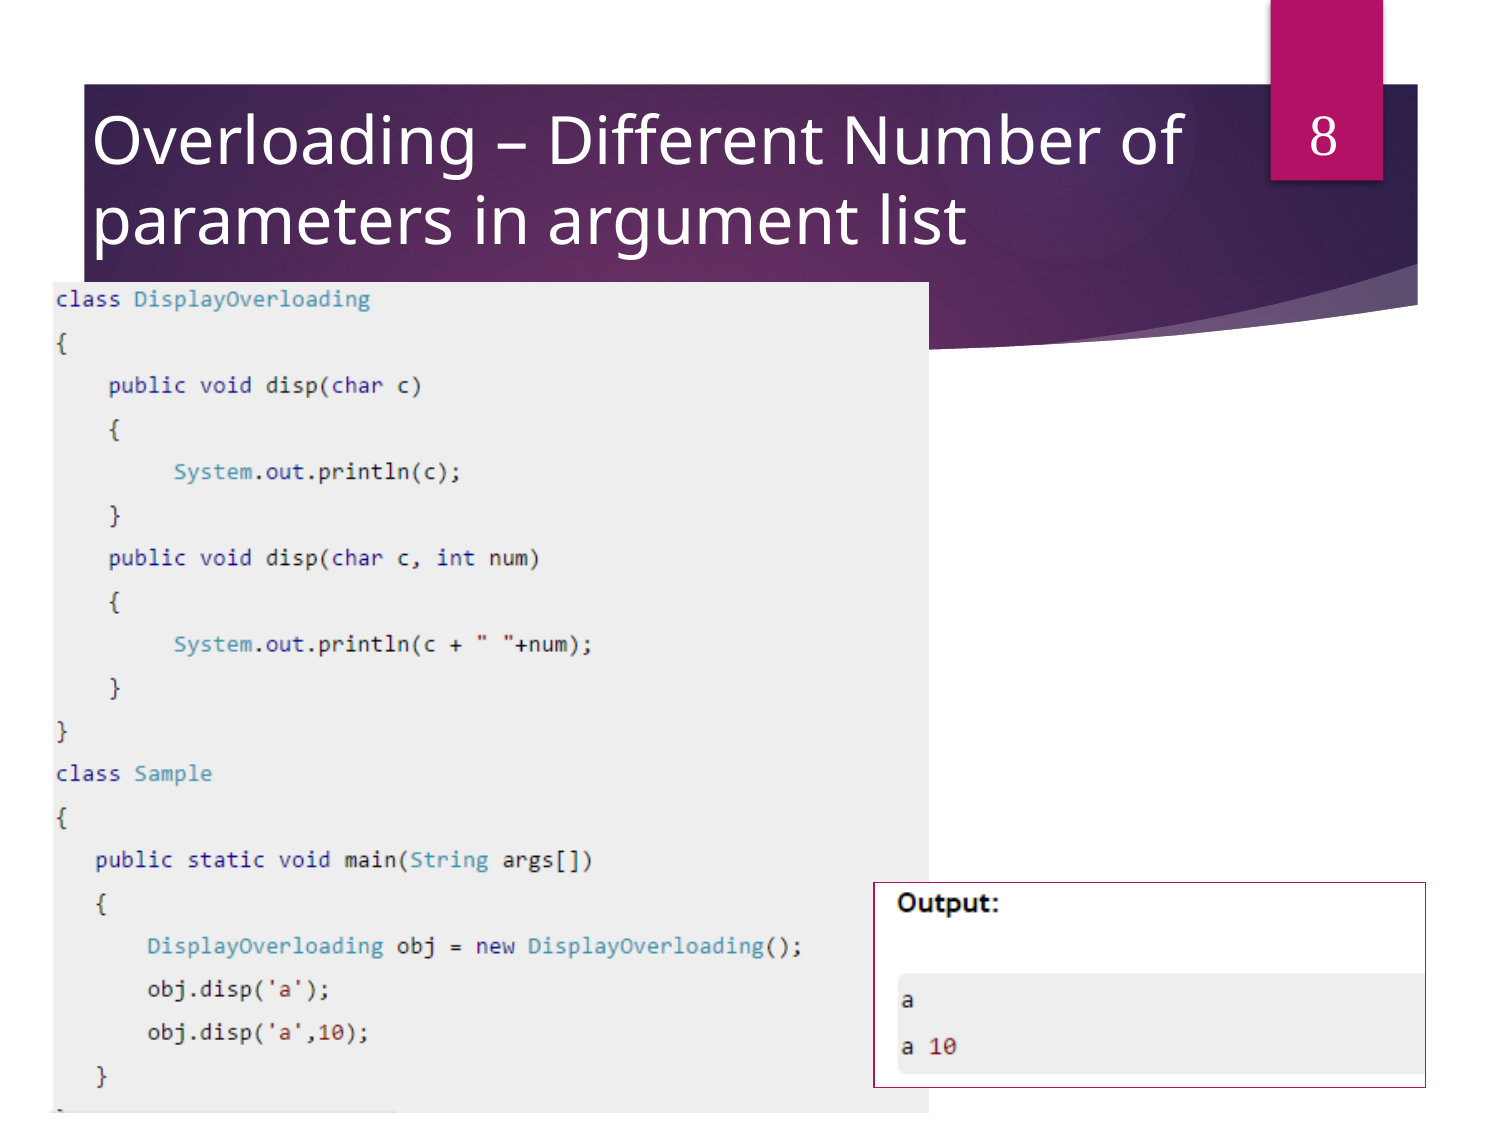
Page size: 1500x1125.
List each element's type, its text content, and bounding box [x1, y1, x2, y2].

picture [49, 282, 1426, 1114]
slide_number 8 [1259, 48, 1390, 175]
title Overloading – Different Number of parameters in argument list [76, 159, 1324, 277]
